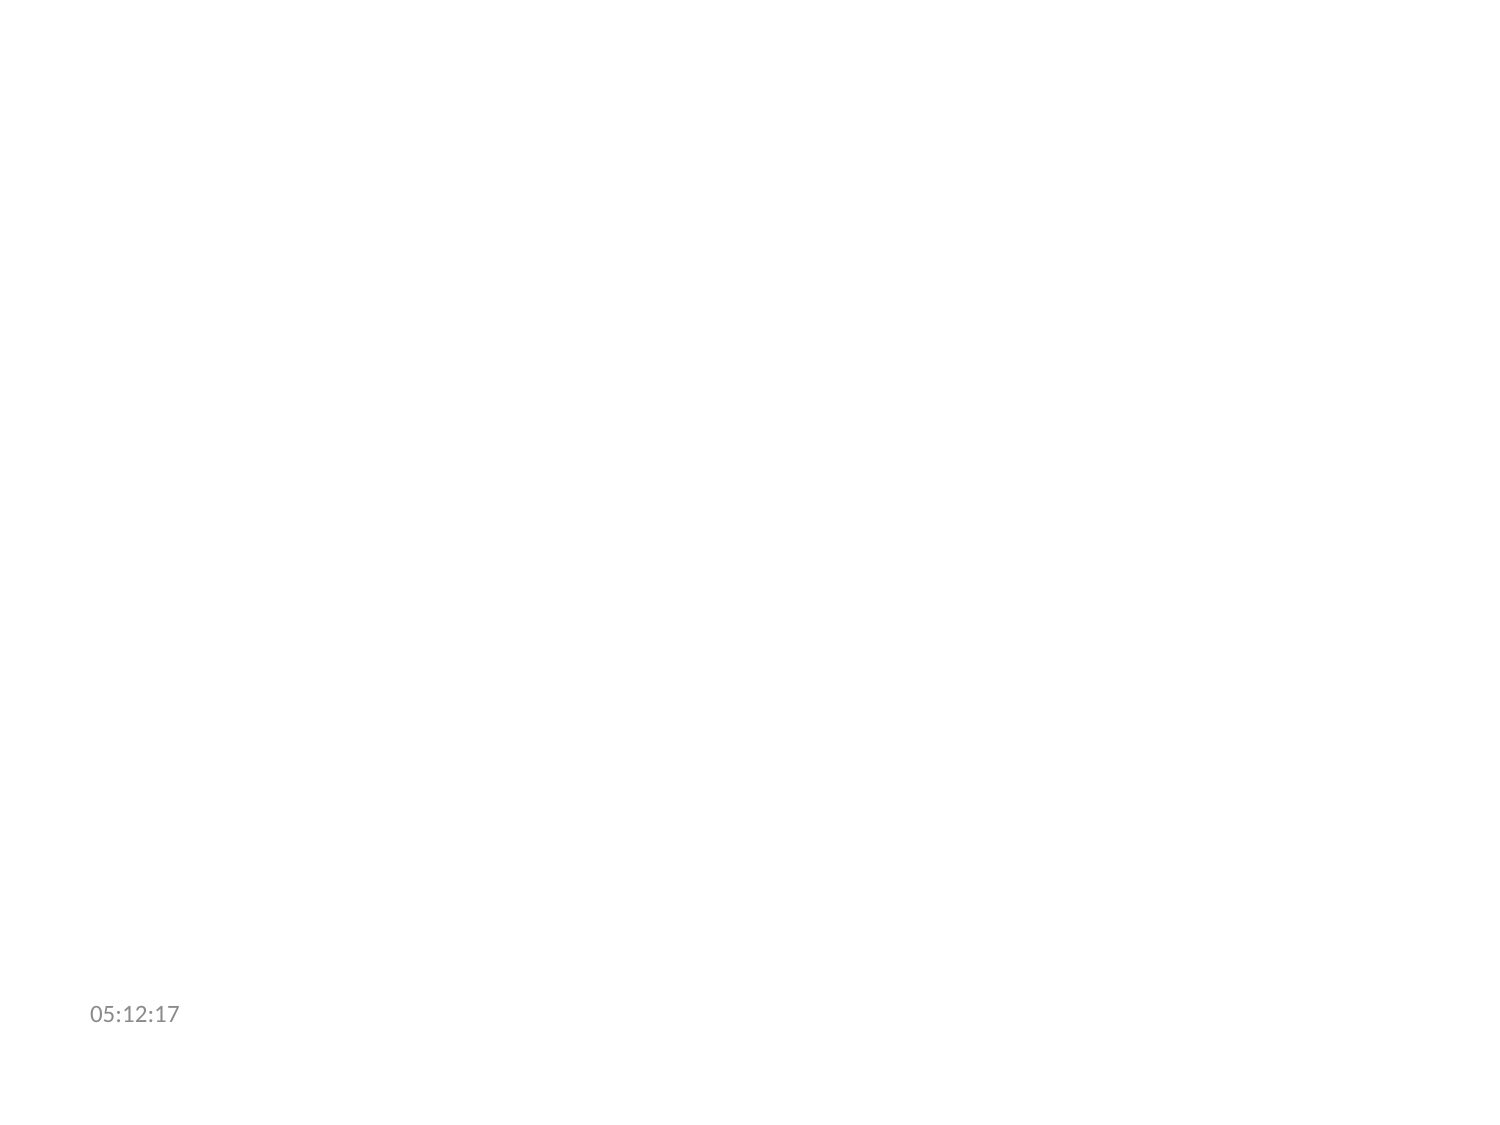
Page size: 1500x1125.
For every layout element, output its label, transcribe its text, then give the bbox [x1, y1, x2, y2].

text_box 15:35:09 [75, 982, 425, 1043]
